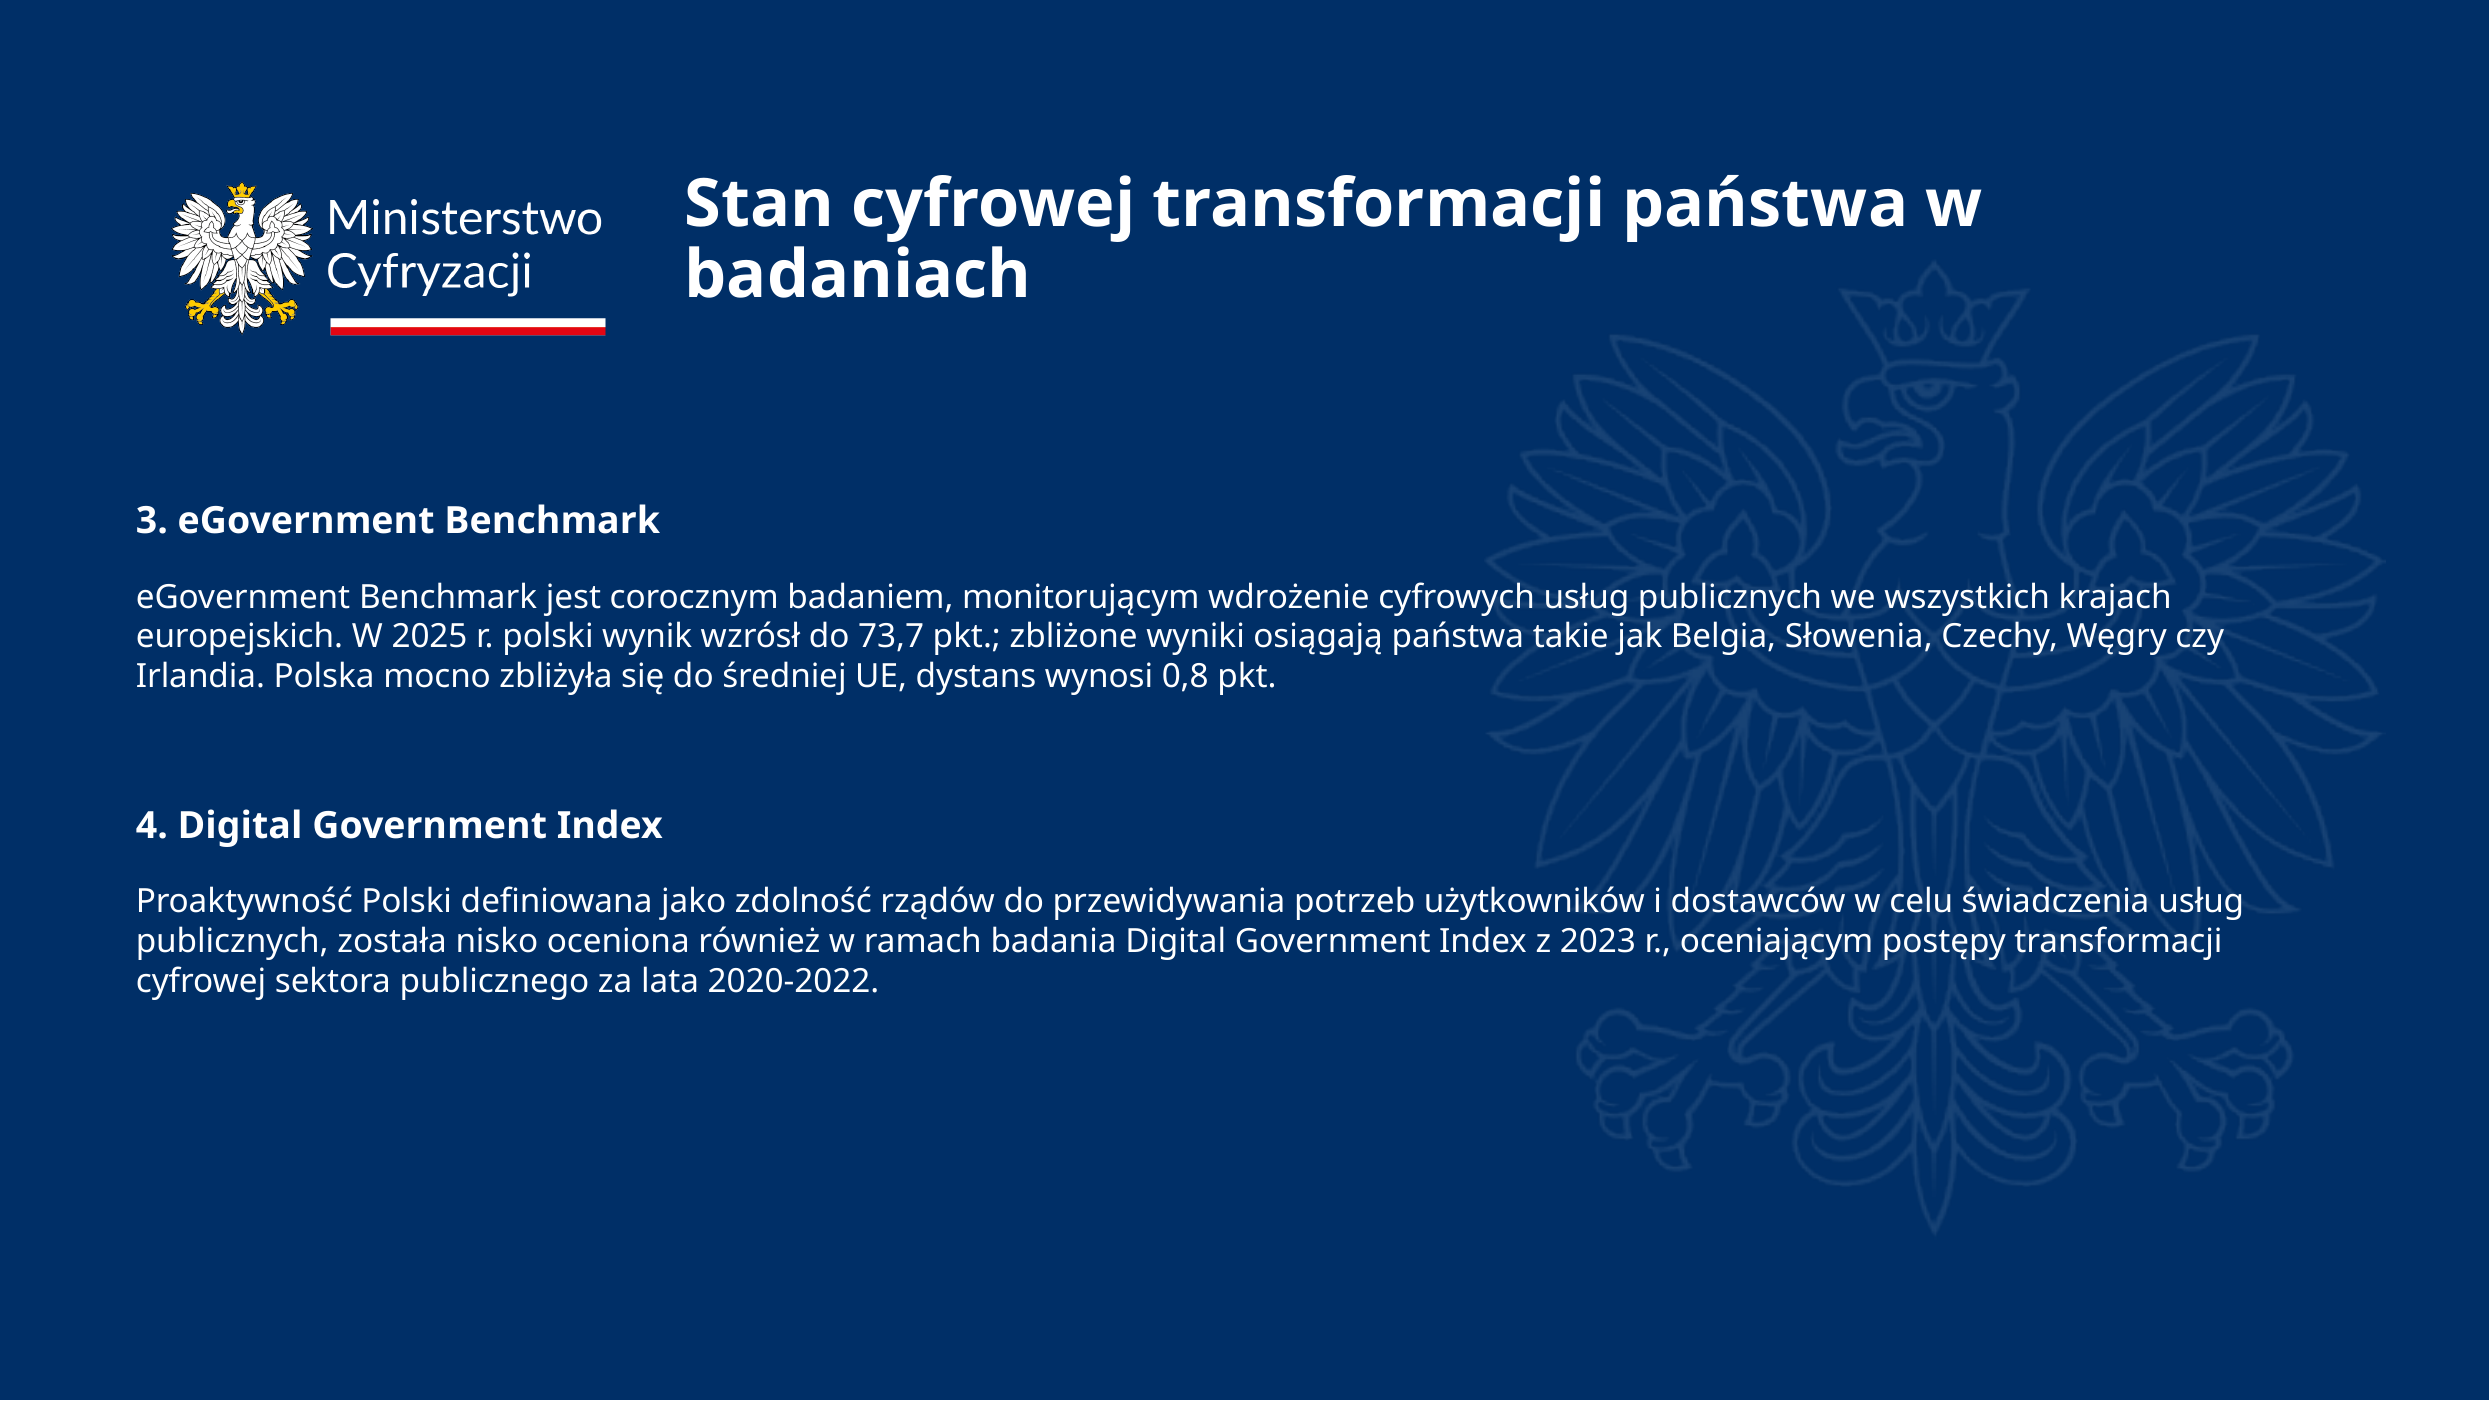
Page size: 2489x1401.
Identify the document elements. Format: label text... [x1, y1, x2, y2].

title Stan cyfrowej transformacji państwa w badaniach [684, 116, 2334, 313]
subtitle 3. eGovernment Benchmark eGovernment Benchmark jest corocznym badaniem, monitorującym wdrożenie cyfrowych usług publicznych we wszystkich krajach europejskich. W 2025 r. polski wynik wzrósł do 73,7 pkt.; zbliżone wyniki osiągają państwa takie jak Belgia, Słowenia, Czechy, Węgry czy Irlandia. Polska mocno zbliżyła się do średniej UE, dystans wynosi 0,8 pkt. 4. Digital Government Index Proaktywność Polski definiowana jako zdolność rządów do przewidywania potrzeb użytkowników i dostawców w celu świadczenia usług publicznych, została nisko oceniona również w ramach badania Digital Government Index z 2023 r., oceniającym postępy transformacji cyfrowej sektora publicznego za lata 2020-2022. [135, 418, 2355, 1240]
picture [135, 145, 641, 371]
picture [1484, 259, 2386, 1240]
